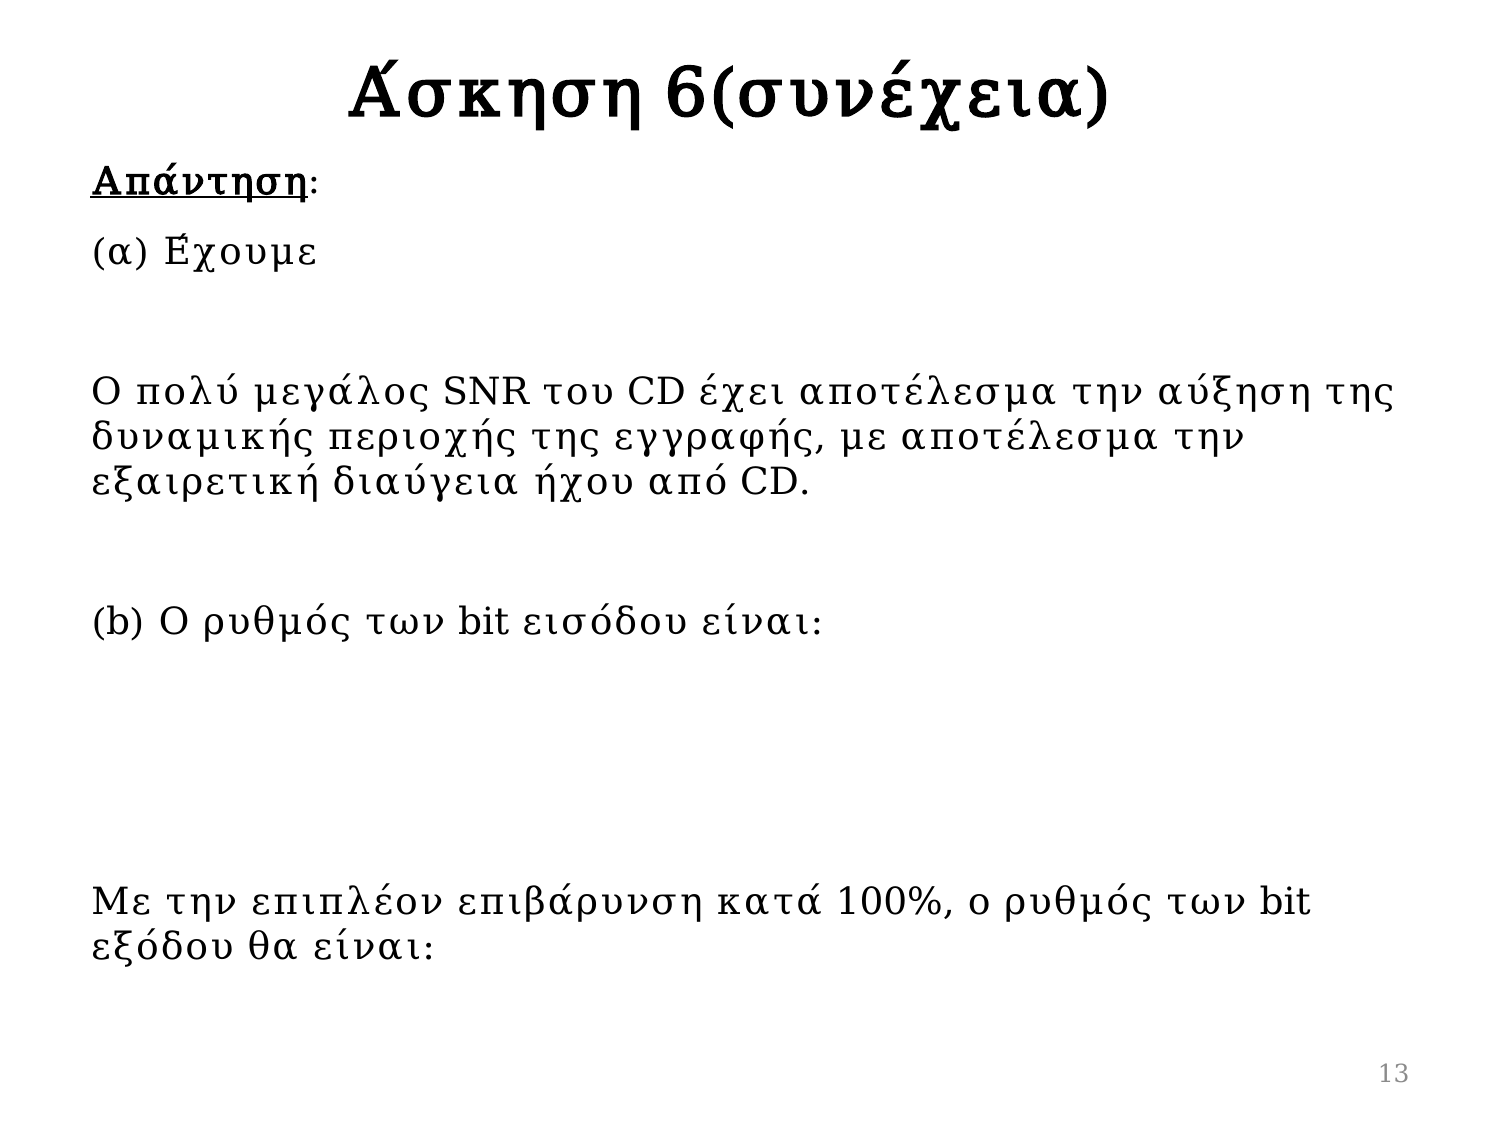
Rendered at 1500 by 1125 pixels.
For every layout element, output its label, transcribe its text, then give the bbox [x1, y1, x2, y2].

title Άσκηση 6(συνέχεια) [75, 19, 1425, 159]
slide_number 13 [1222, 1042, 1425, 1103]
